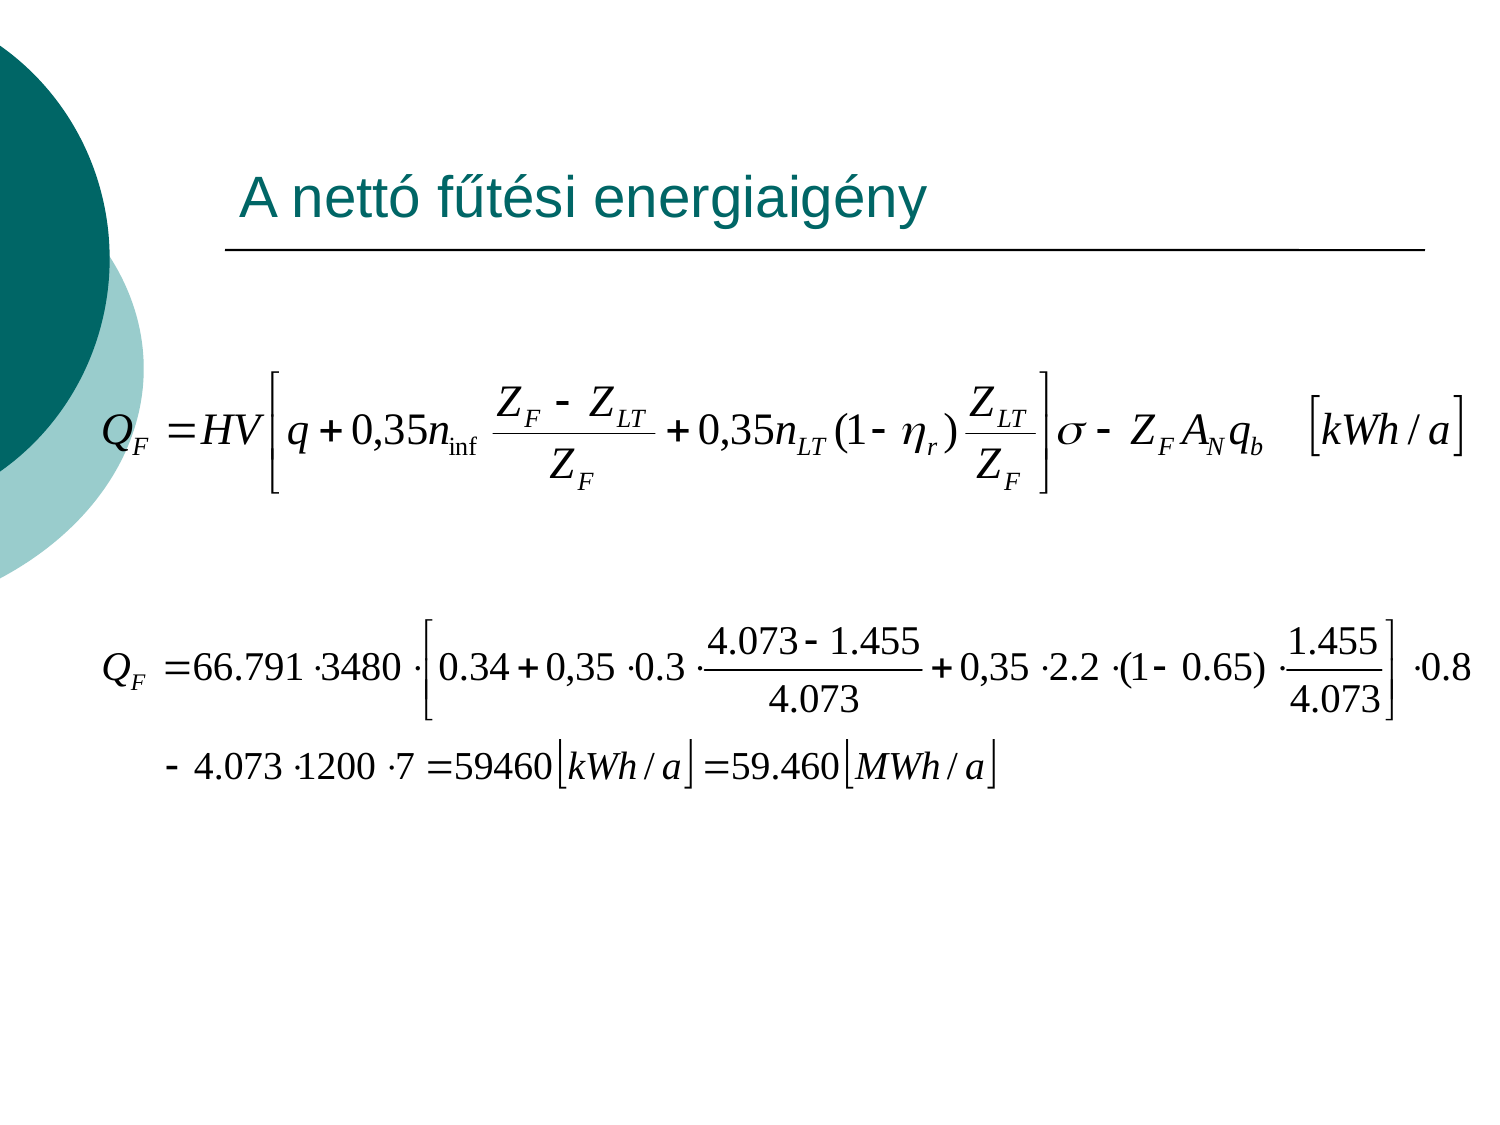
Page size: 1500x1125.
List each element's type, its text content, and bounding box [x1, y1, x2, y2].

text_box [159, 739, 1004, 796]
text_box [95, 361, 1471, 505]
title A nettó fűtési energiaigény [224, 49, 1425, 237]
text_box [96, 612, 1479, 729]
